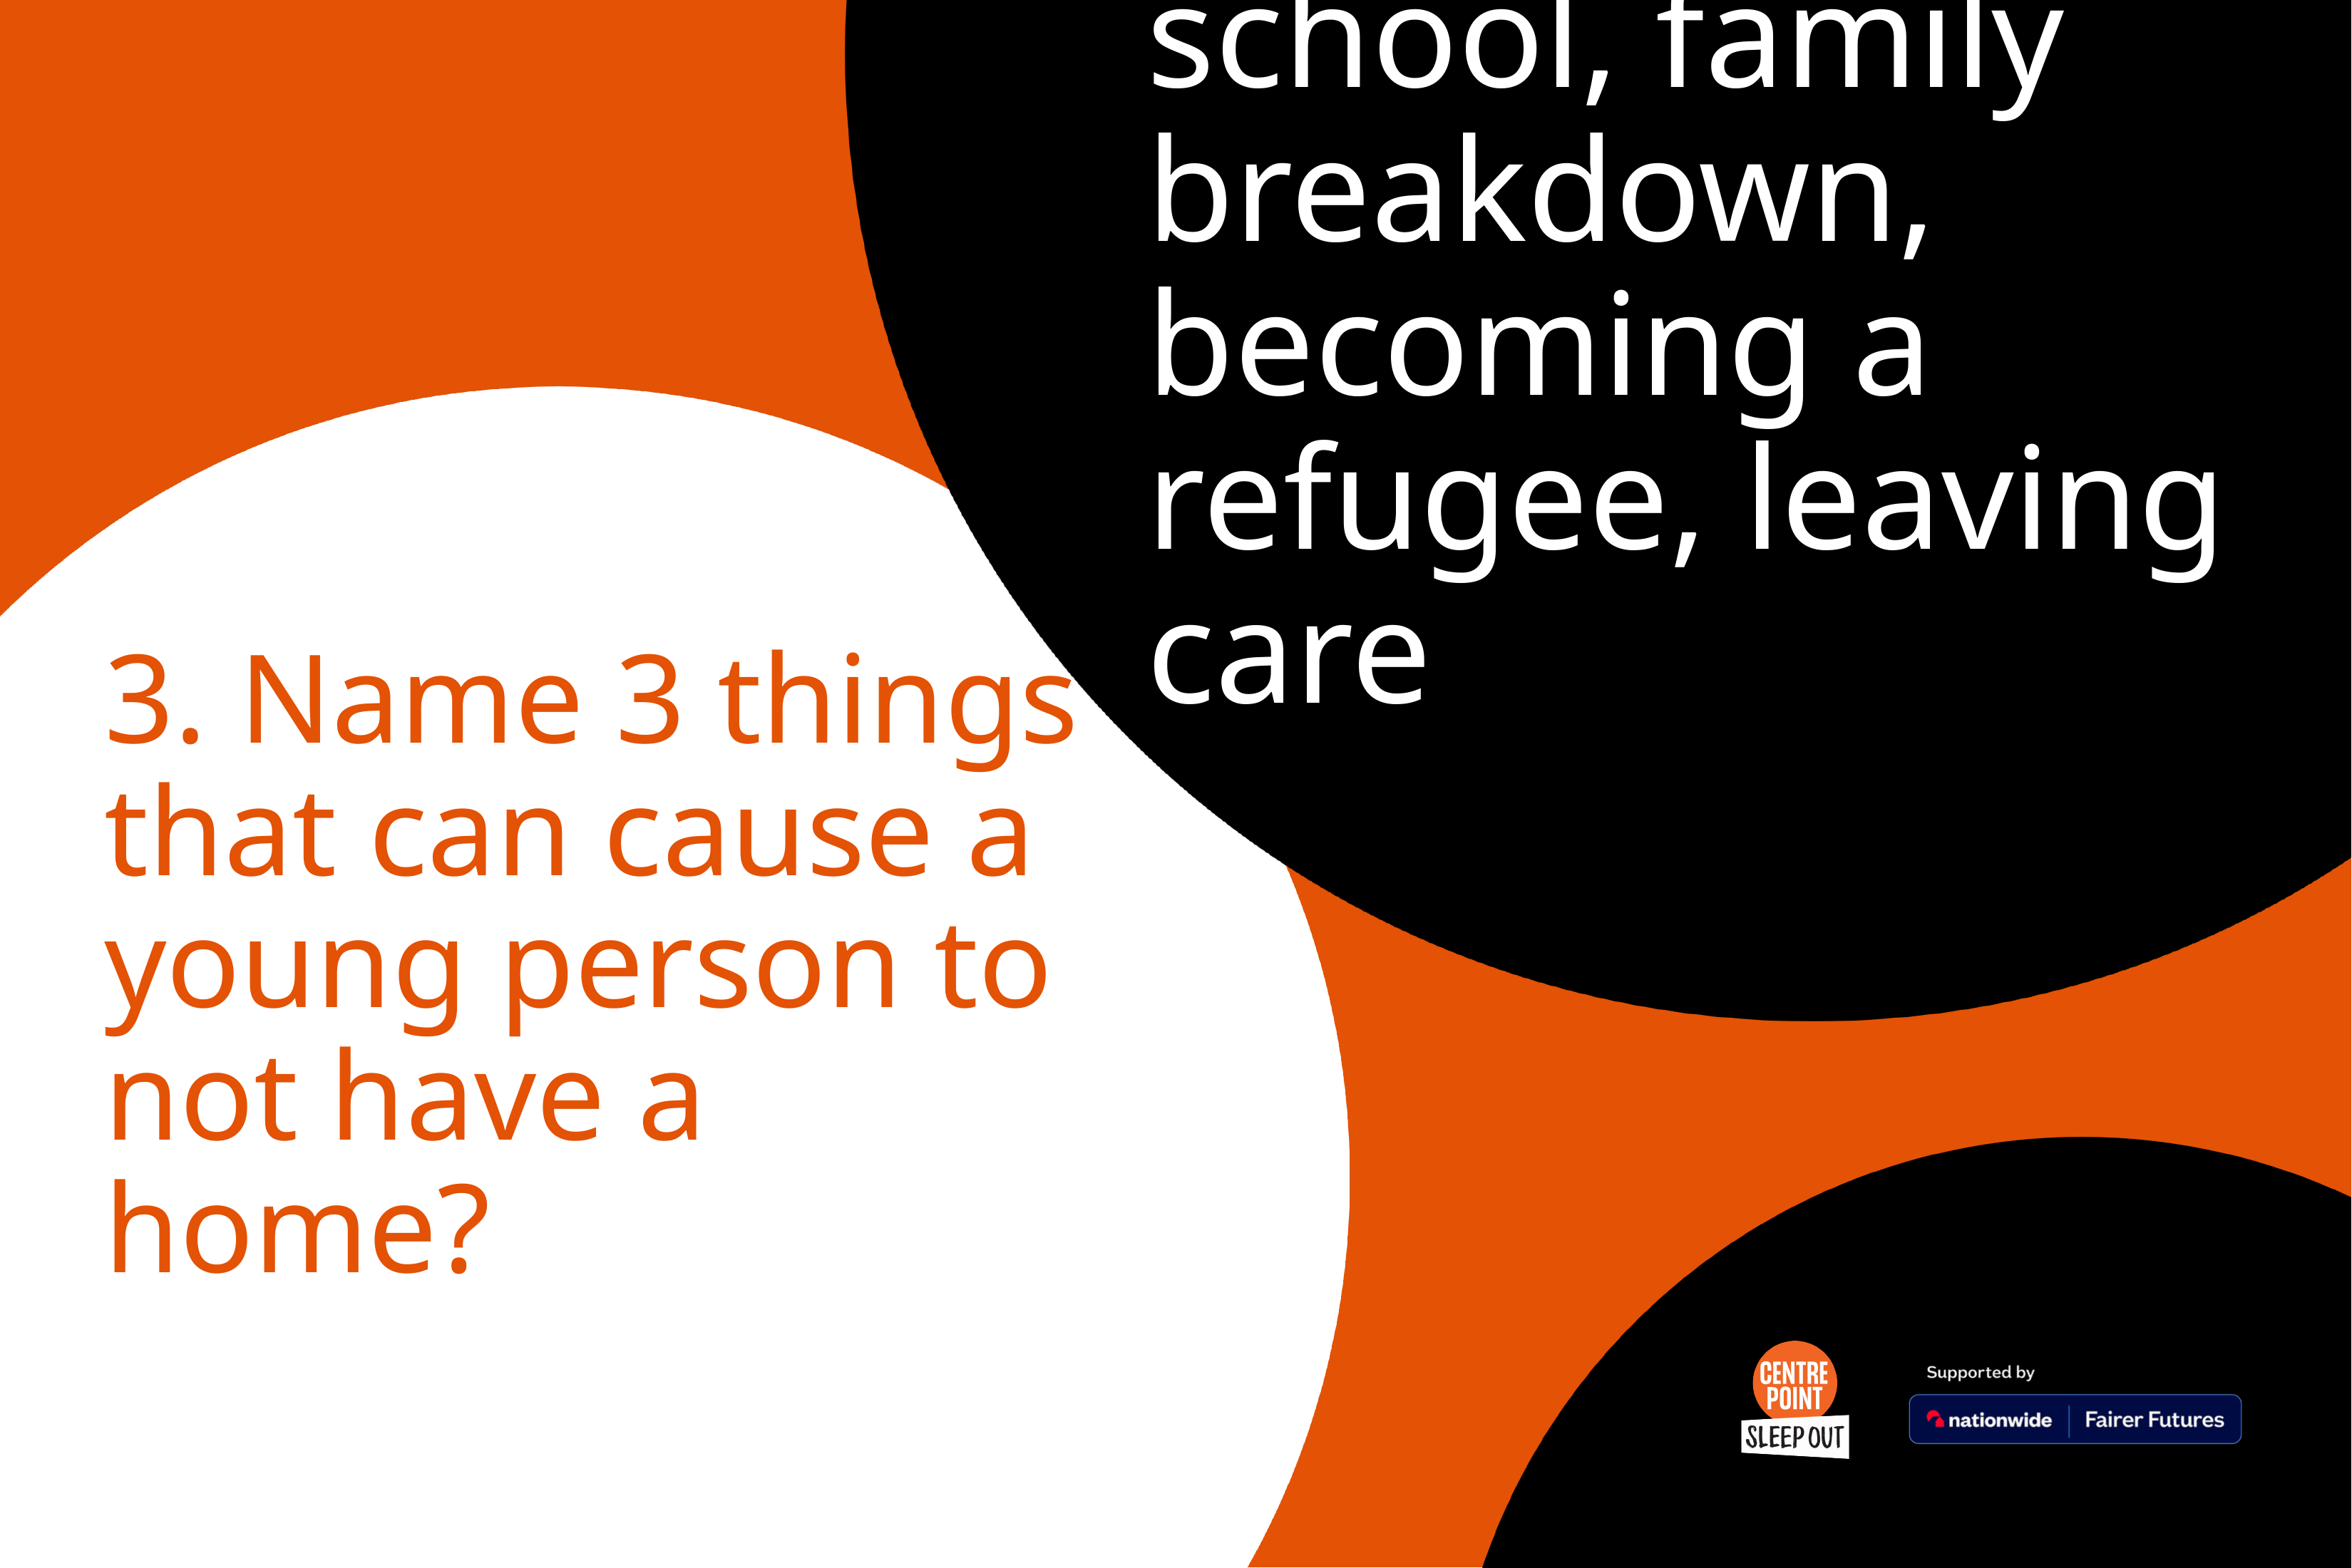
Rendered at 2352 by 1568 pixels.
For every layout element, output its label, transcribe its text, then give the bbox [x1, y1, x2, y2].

picture [0, 0, 2351, 1568]
text_box Exclusion from school, family breakdown, becoming a refugee, leaving care [1146, 0, 2352, 734]
title 3. Name 3 things that can cause a young person to not have a home? [104, 760, 1115, 1299]
picture [1480, 1137, 2351, 1568]
